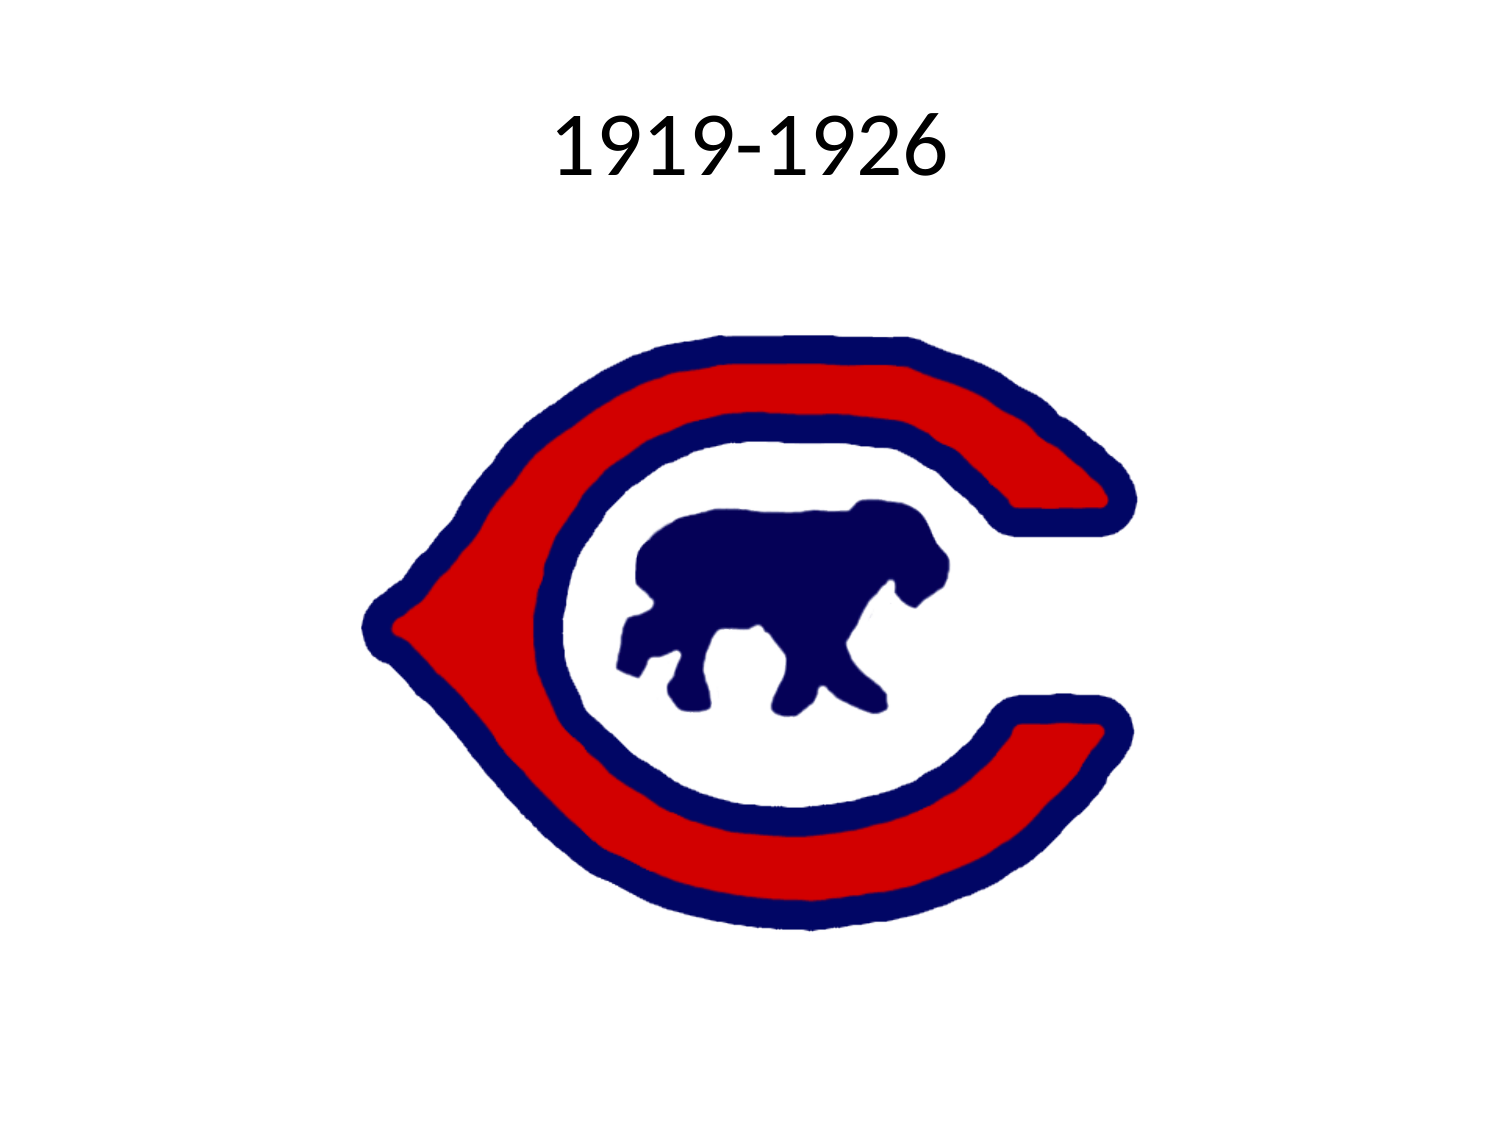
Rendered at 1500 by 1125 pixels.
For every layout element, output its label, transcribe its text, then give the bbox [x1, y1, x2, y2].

title 1919-1926 [75, 45, 1425, 233]
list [360, 334, 1140, 934]
